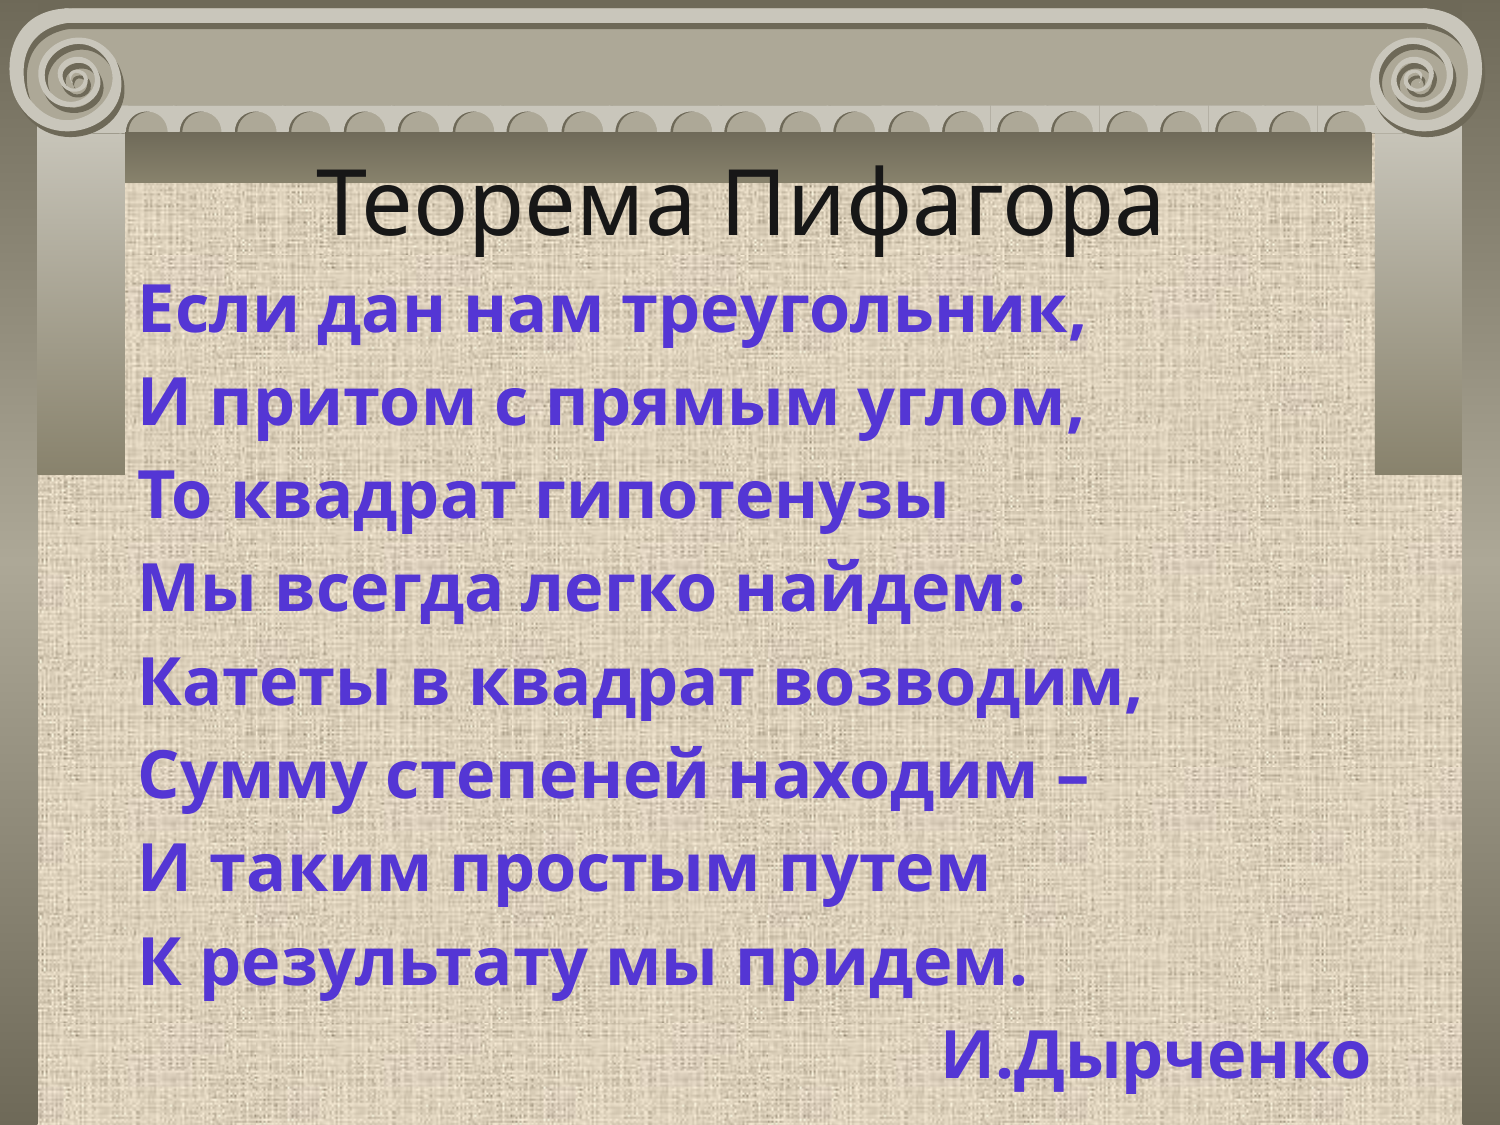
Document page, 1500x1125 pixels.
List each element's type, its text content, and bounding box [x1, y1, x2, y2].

title Теорема Пифагора [112, 116, 1372, 257]
picture [37, 126, 1463, 1125]
list Если дан нам треугольник, И притом с прямым углом, То квадрат гипотенузы Мы всегда легко найдем: Катеты в квадрат возводим, Сумму степеней находим – И таким простым путем К результату мы придем. И.Дырченко [112, 257, 1388, 1067]
